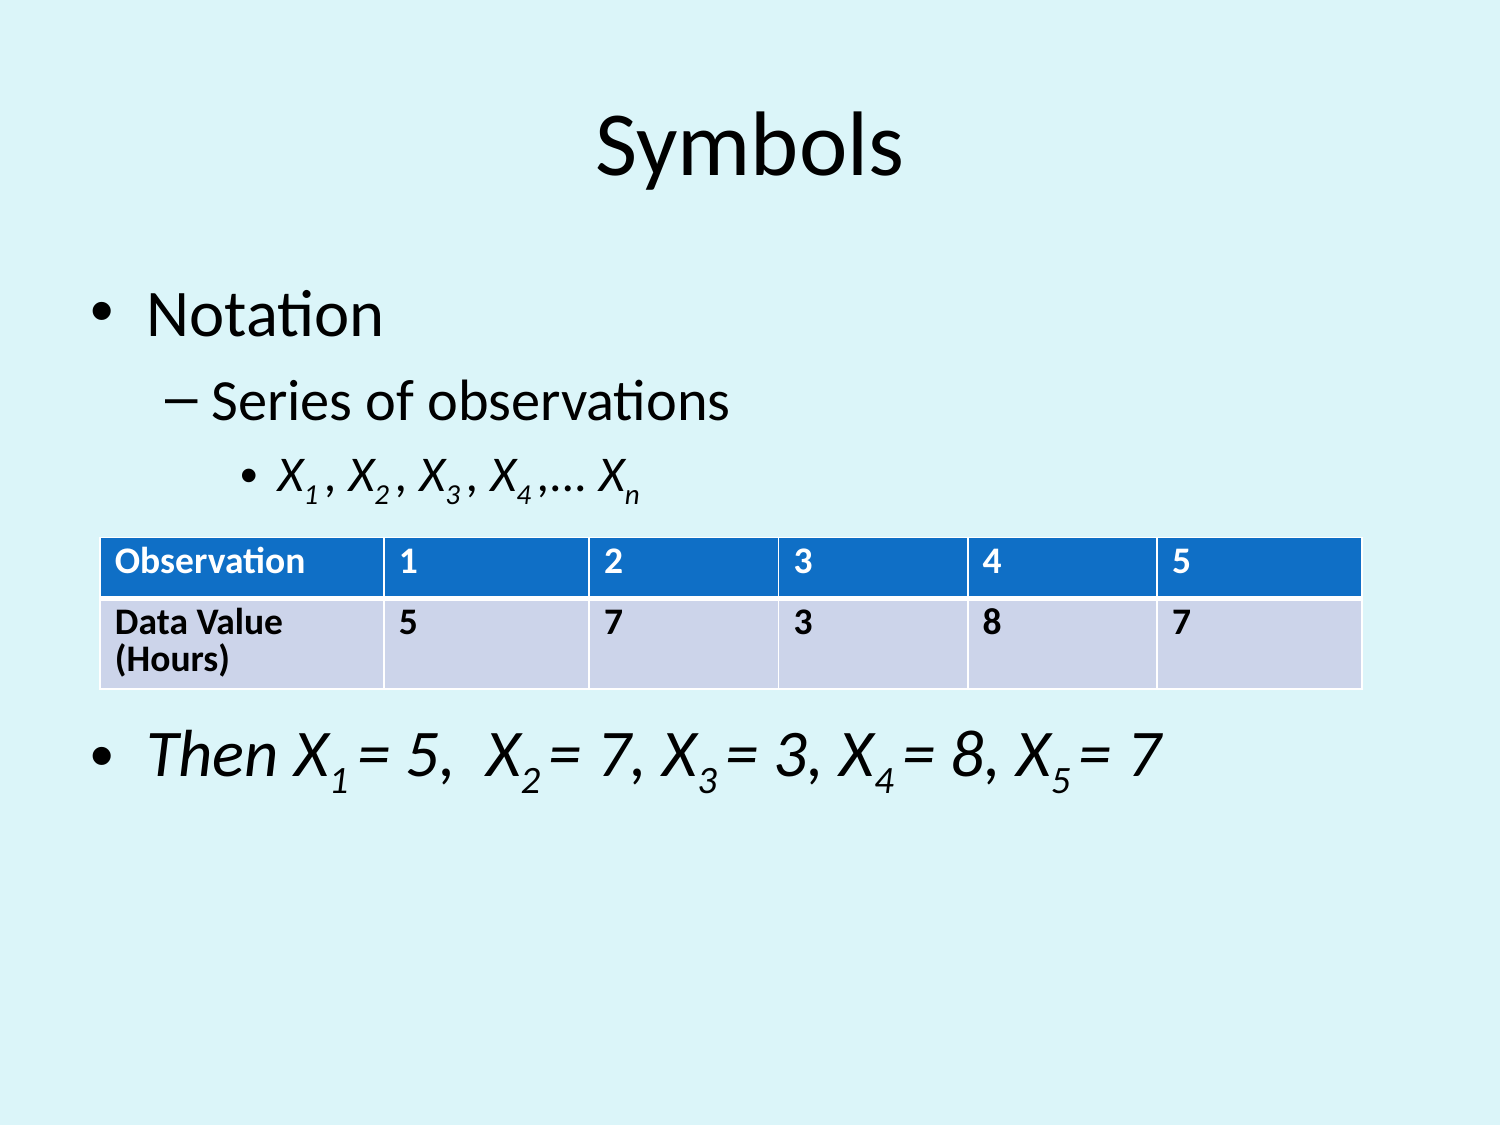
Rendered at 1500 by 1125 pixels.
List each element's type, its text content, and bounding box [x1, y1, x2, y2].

table_cell 8 [969, 601, 1156, 688]
title Symbols [75, 45, 1425, 233]
table_cell 5 [385, 601, 588, 688]
table_cell 7 [1158, 601, 1361, 688]
table_header Observation [101, 538, 383, 596]
table_header 1 [385, 538, 588, 596]
table_cell 7 [590, 601, 778, 688]
table_cell 3 [779, 601, 967, 688]
list Notation Series of observations Χ1 , Χ2 , Χ3 , Χ4 ,... Χn Then Χ1 = 5, Χ2 = 7, Χ3 = 3, Χ4 = 8, Χ5 = 7 [75, 262, 1425, 1005]
table_header 5 [1158, 538, 1361, 596]
table_header 2 [590, 538, 778, 596]
table_header 3 [779, 538, 967, 596]
table_header 4 [969, 538, 1156, 596]
table_cell Data Value (Hours) [101, 601, 383, 688]
